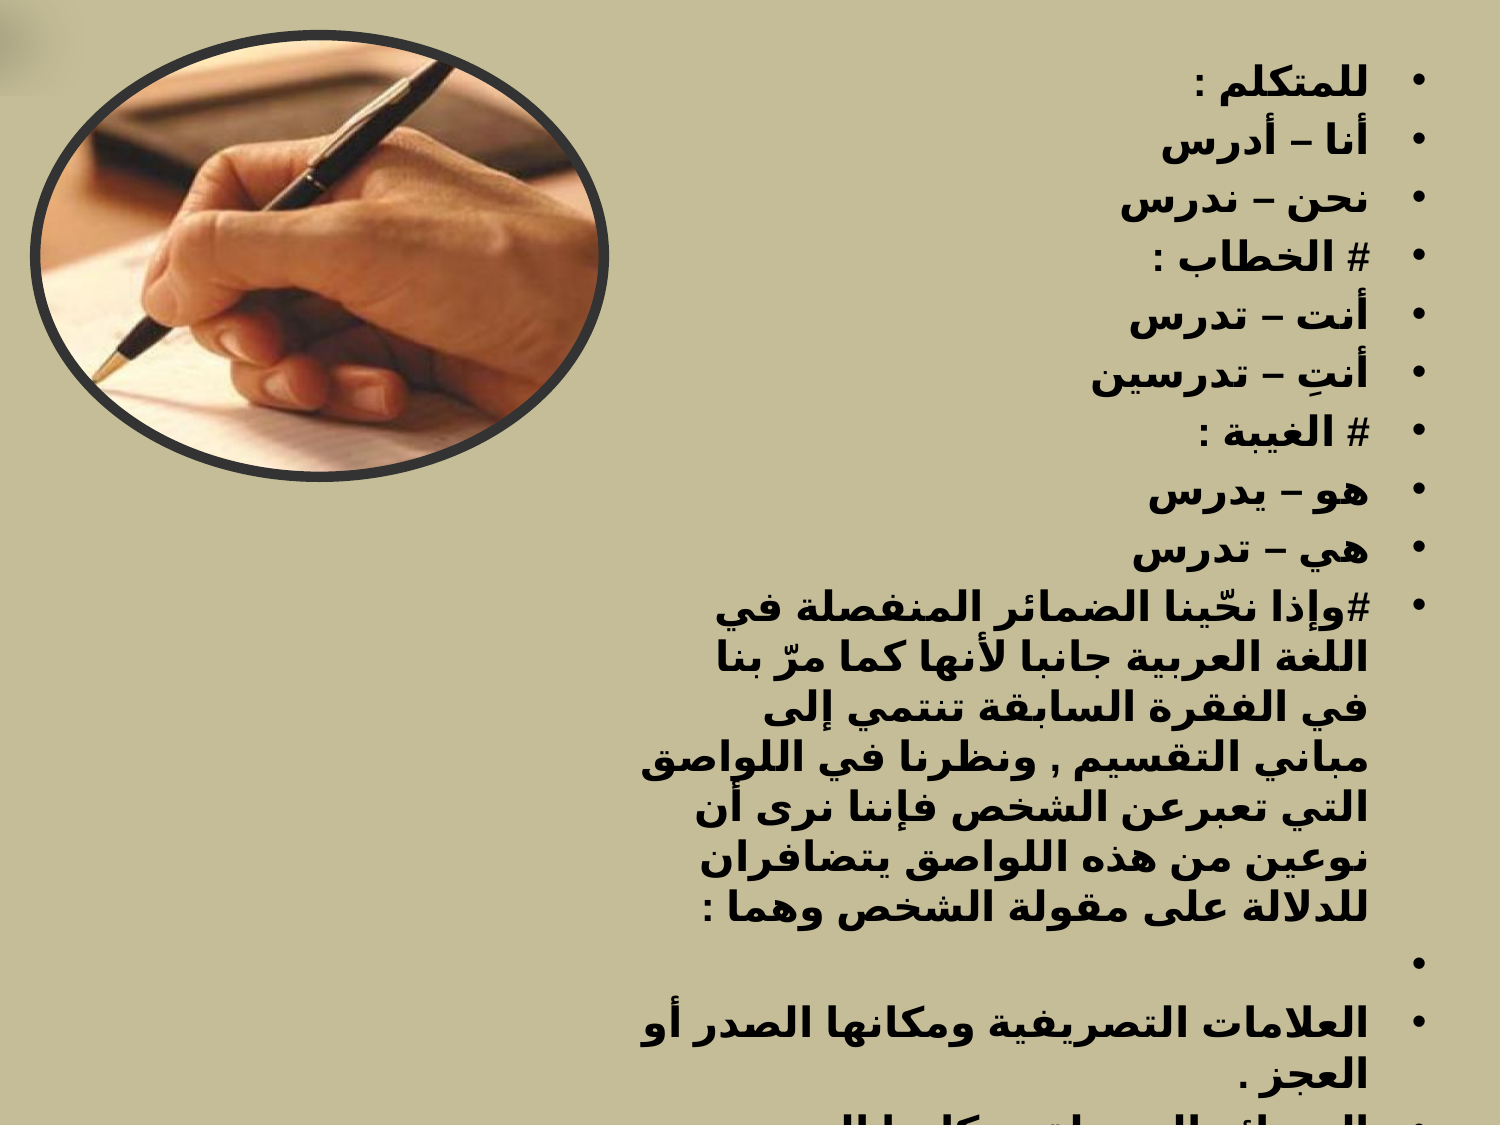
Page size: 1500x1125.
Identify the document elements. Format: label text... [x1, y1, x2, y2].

list للمتكلم : أنا – أدرس نحن – ندرس # الخطاب : أنت – تدرس أنتِ – تدرسين # الغيبة : هو – يدرس هي – تدرس #وإذا نحّينا الضمائر المنفصلة في اللغة العربية جانبا لأنها كما مرّ بنا في الفقرة السابقة تنتمي إلى مباني التقسيم , ونظرنا في اللواصق التي تعبرعن الشخص فإننا نرى أن نوعين من هذه اللواصق يتضافران للدلالة على مقولة الشخص وهما : العلامات التصريفية ومكانها الصدر أو العجز . الضمائر المتصلة ومكانها العجز . [621, 46, 1442, 790]
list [34, 34, 605, 478]
